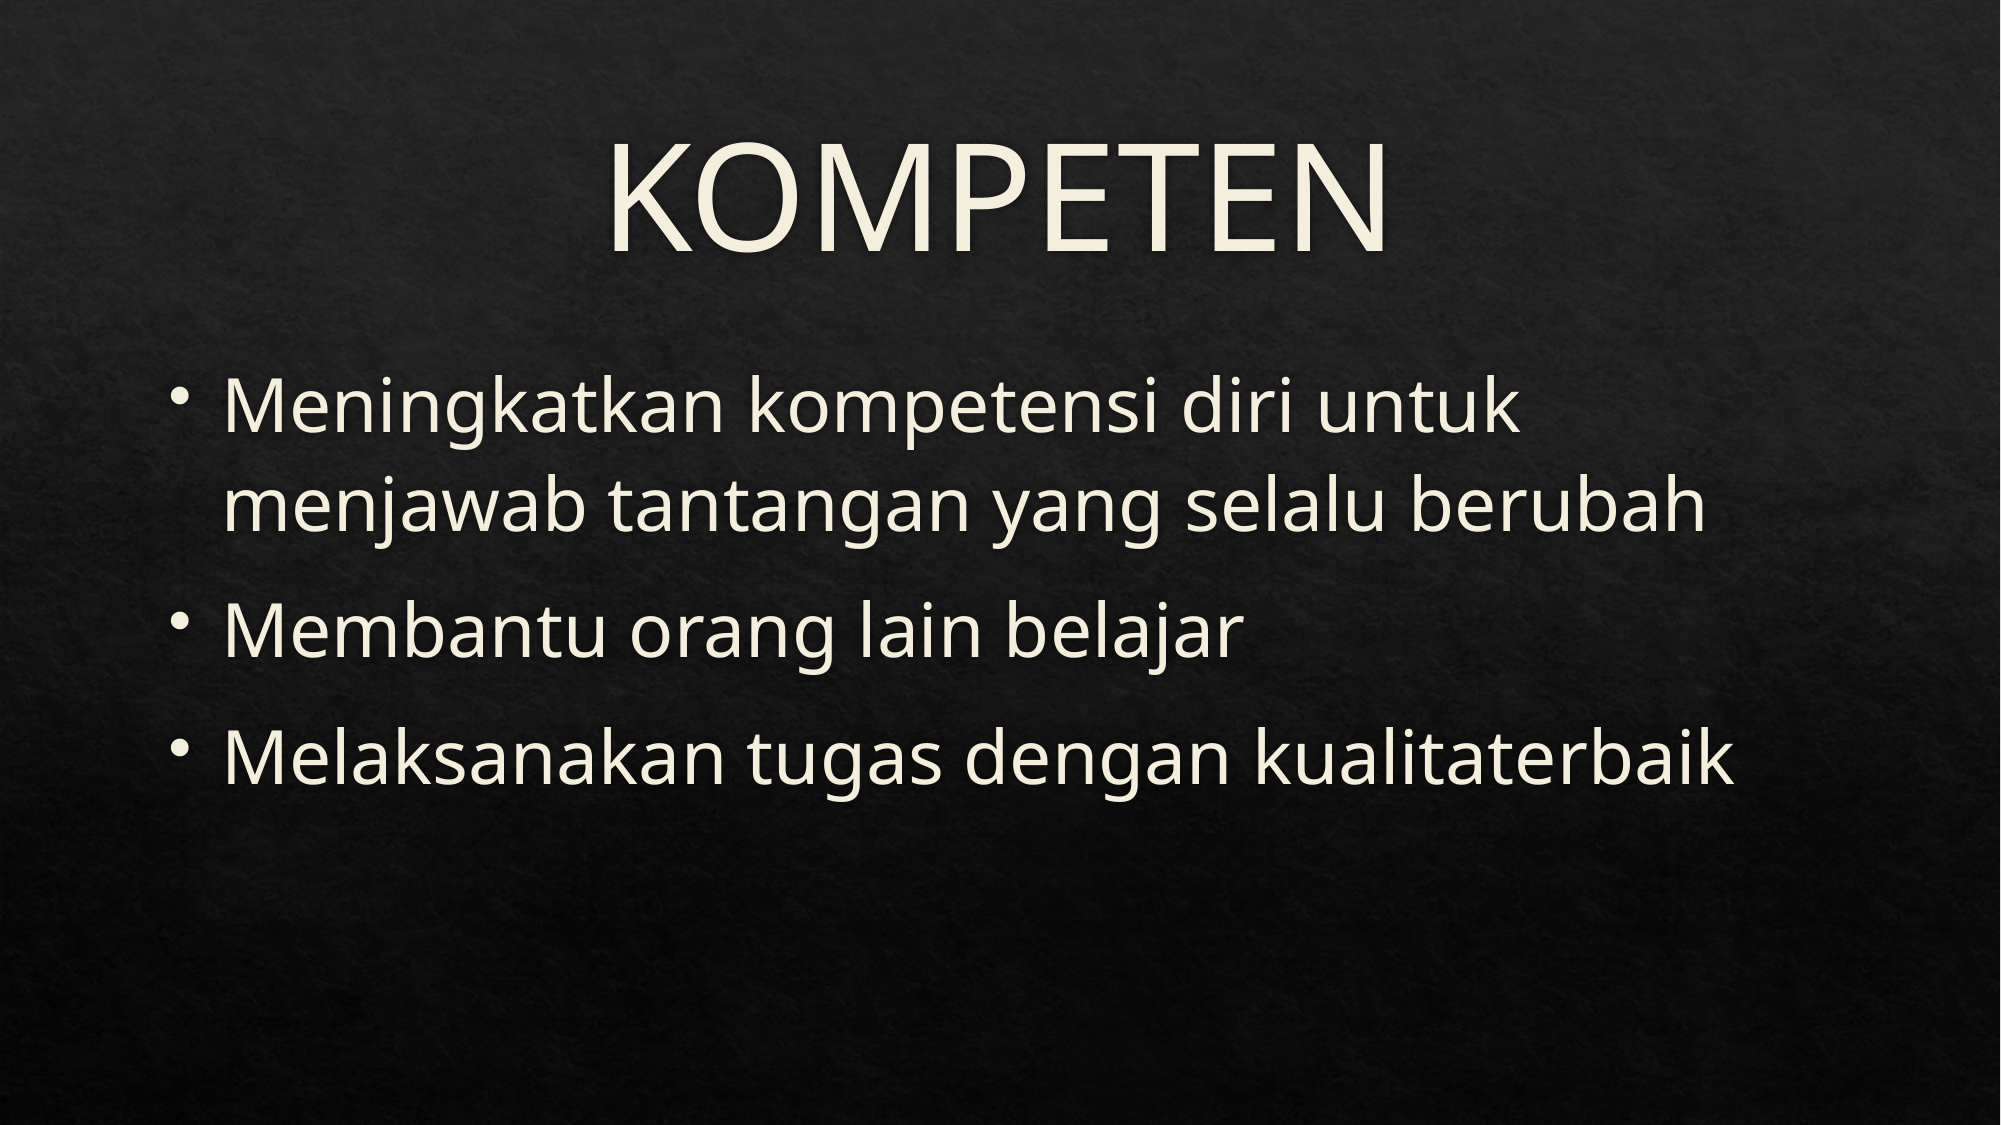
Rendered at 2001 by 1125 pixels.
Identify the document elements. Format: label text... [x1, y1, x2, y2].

list Meningkatkan kompetensi diri untuk menjawab tantangan yang selalu berubah Membantu orang lain belajar Melaksanakan tugas dengan kualitaterbaik [149, 340, 1849, 950]
title KOMPETEN [149, 99, 1849, 307]
